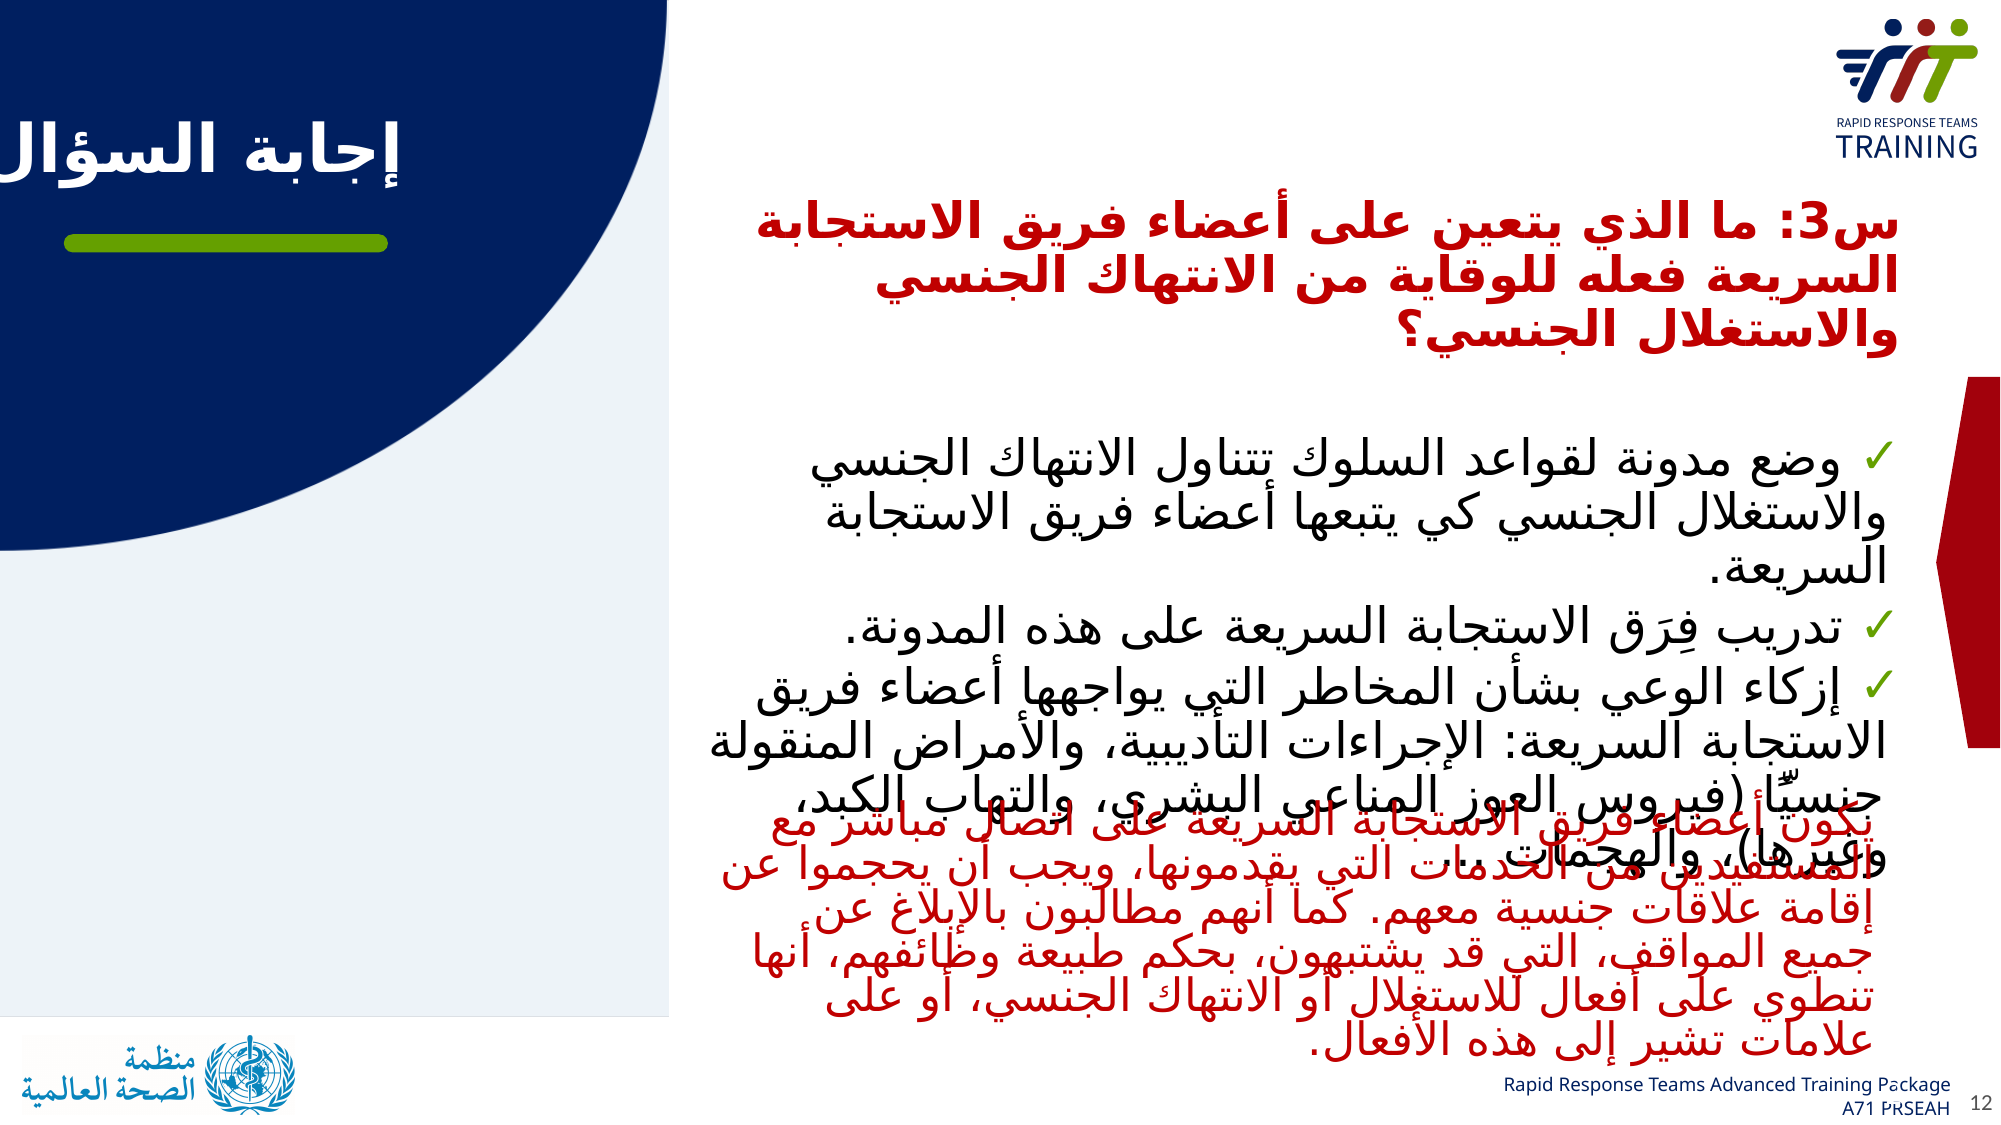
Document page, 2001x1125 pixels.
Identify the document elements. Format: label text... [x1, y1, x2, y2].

text_box يكون أعضاء فريق الاستجابة السريعة على اتصال مباشر مع المستفيدين من الخدمات التي يقدمونها، ويجب أن يحجموا عن إقامة علاقات جنسية معهم. كما أنهم مطالبون بالإبلاغ عن جميع المواقف، التي قد يشتبهون، بحكم طبيعة وظائفهم، أنها تنطوي على أفعال للاستغلال أو الانتهاك الجنسي، أو على علامات تشير إلى هذه الأفعال. [709, 793, 1884, 1072]
list س3: ما الذي يتعين على أعضاء فريق الاستجابة السريعة فعله للوقاية من الانتهاك الجنسي والاستغلال الجنسي؟ وضع مدونة لقواعد السلوك تتناول الانتهاك الجنسي والاستغلال الجنسي كي يتبعها أعضاء فريق الاستجابة السريعة. تدريب فِرَق الاستجابة السريعة على هذه المدونة. إزكاء الوعي بشأن المخاطر التي يواجهها أعضاء فريق الاستجابة السريعة: الإجراءات التأديبية، والأمراض المنقولة جنسيًّا (فيروس العوز المناعي البشري، والتهاب الكبد، وغيرها)، والهجمات ... [673, 187, 1910, 1099]
picture [1835, 19, 1978, 167]
slide_number 12 [1910, 1037, 1930, 1092]
title إجابة السؤال 3 [0, 107, 412, 426]
picture [0, 0, 669, 1018]
text_box [63, 234, 388, 253]
picture [252, 1050, 258, 1059]
picture [22, 1035, 295, 1115]
